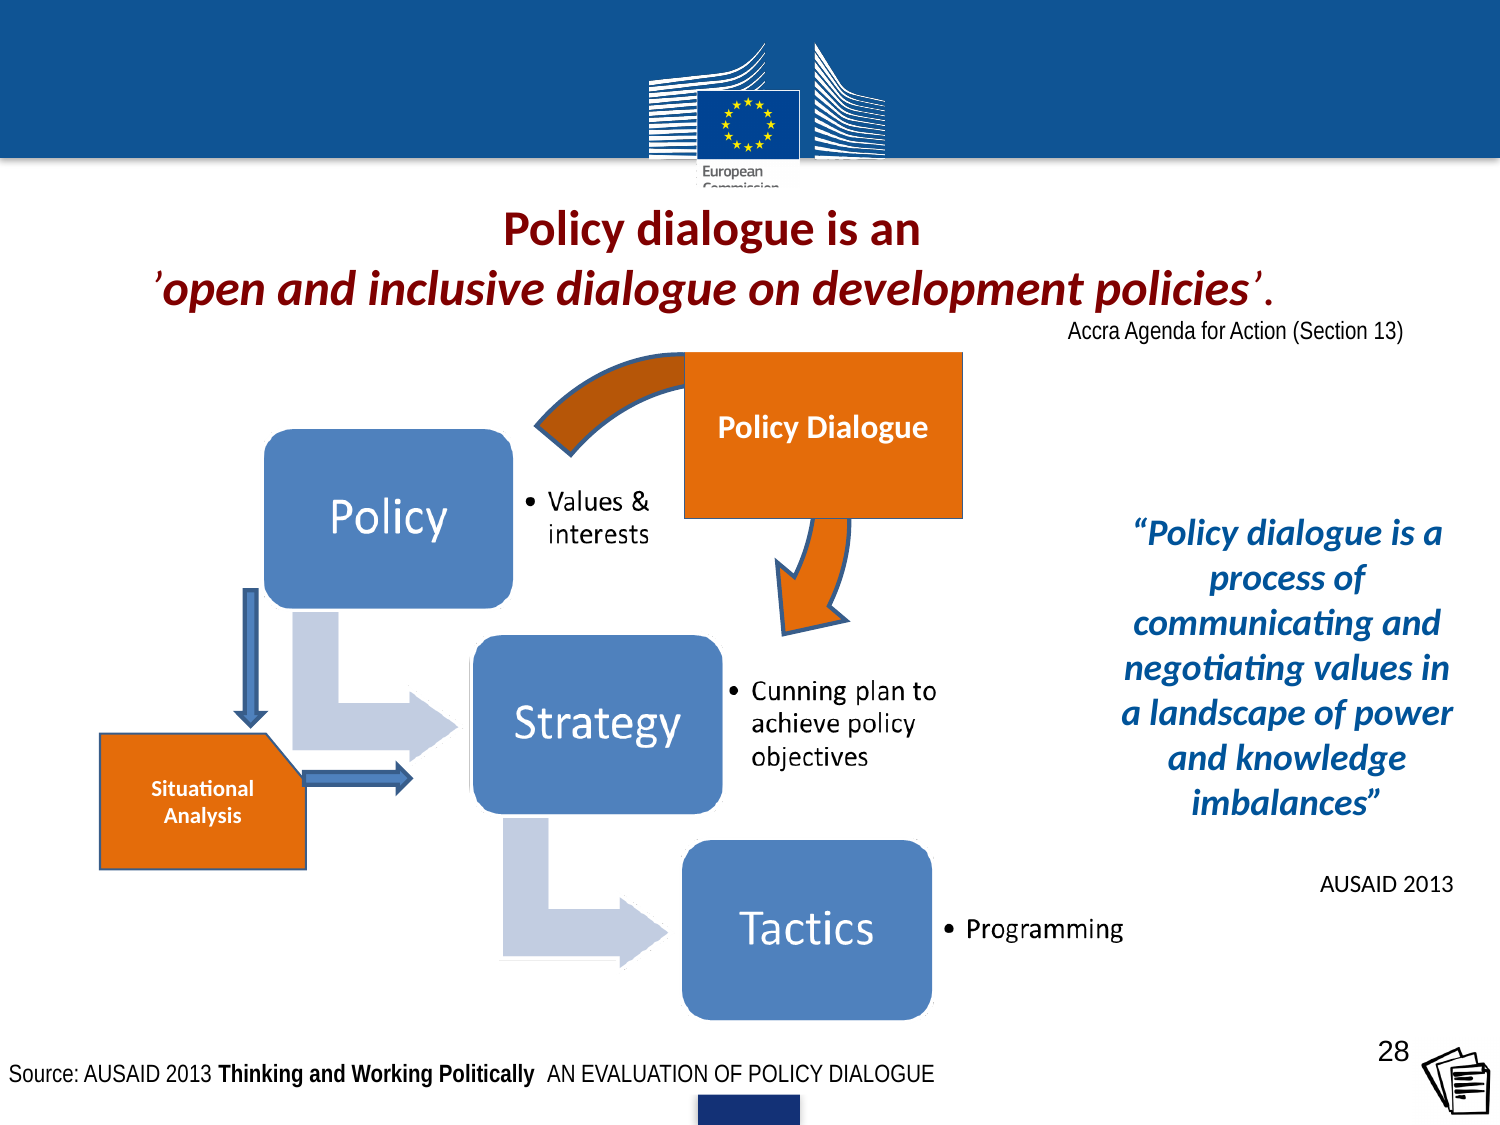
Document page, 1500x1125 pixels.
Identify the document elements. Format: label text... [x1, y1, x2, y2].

text_box Source: AUSAID 2013 Thinking and Working Politically AN EVALUATION OF POLICY DIALOGUE [0, 1050, 1074, 1095]
text_box “Policy dialogue is a process of communicating and negotiating values in a landscape of power and knowledge imbalances” AUSAID 2013 [1129, 499, 1475, 950]
picture [1412, 1037, 1500, 1125]
text_box Policy dialogue is an ’open and inclusive dialogue on development policies’. Accra Agenda for Action (Section 13) [0, 187, 1425, 353]
slide_number 28 [1074, 1024, 1426, 1103]
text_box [99, 337, 1126, 1026]
picture [649, 42, 885, 187]
